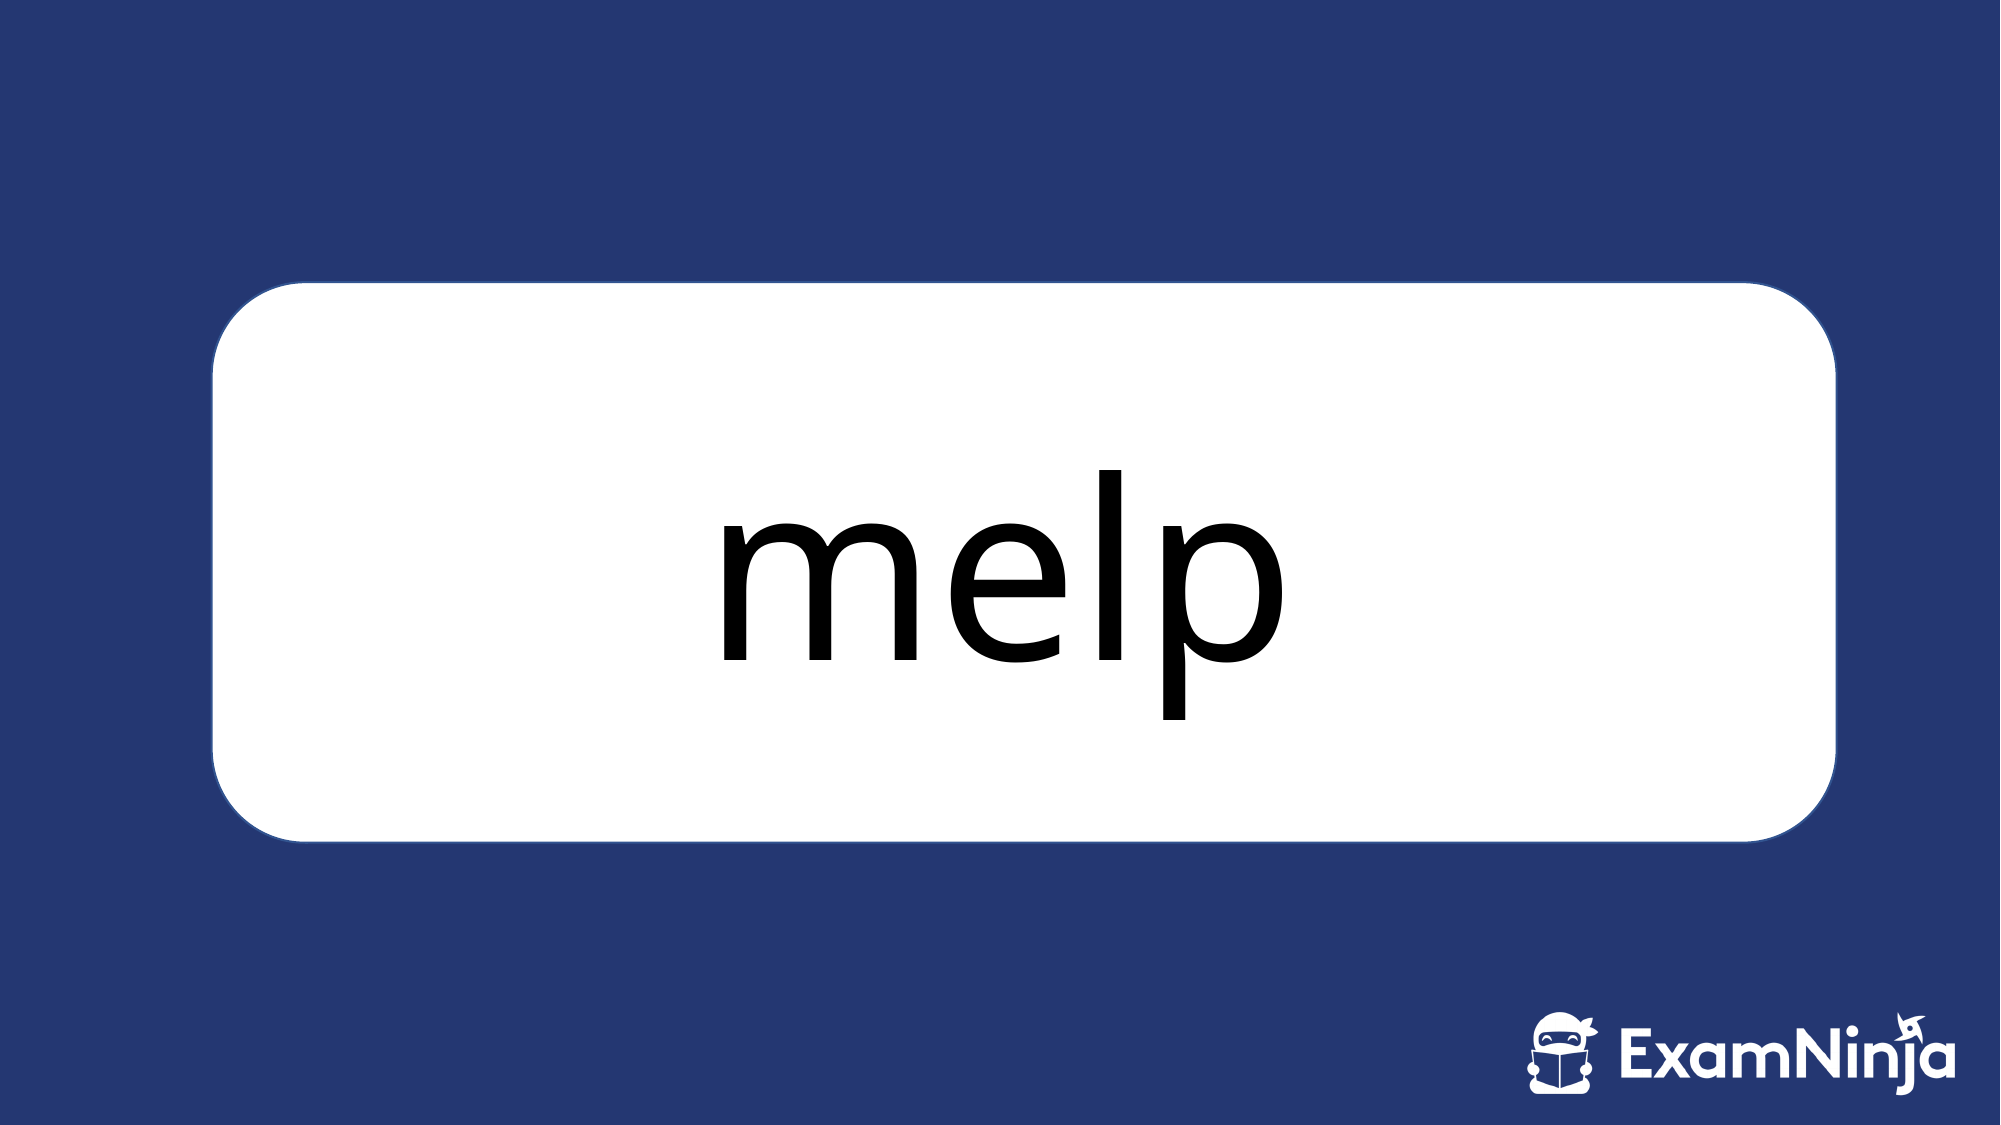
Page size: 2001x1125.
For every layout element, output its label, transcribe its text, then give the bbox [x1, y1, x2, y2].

text_box [210, 719, 1838, 844]
text_box melp [143, 403, 1857, 719]
text_box [210, 281, 1838, 403]
picture [1501, 1003, 1979, 1102]
